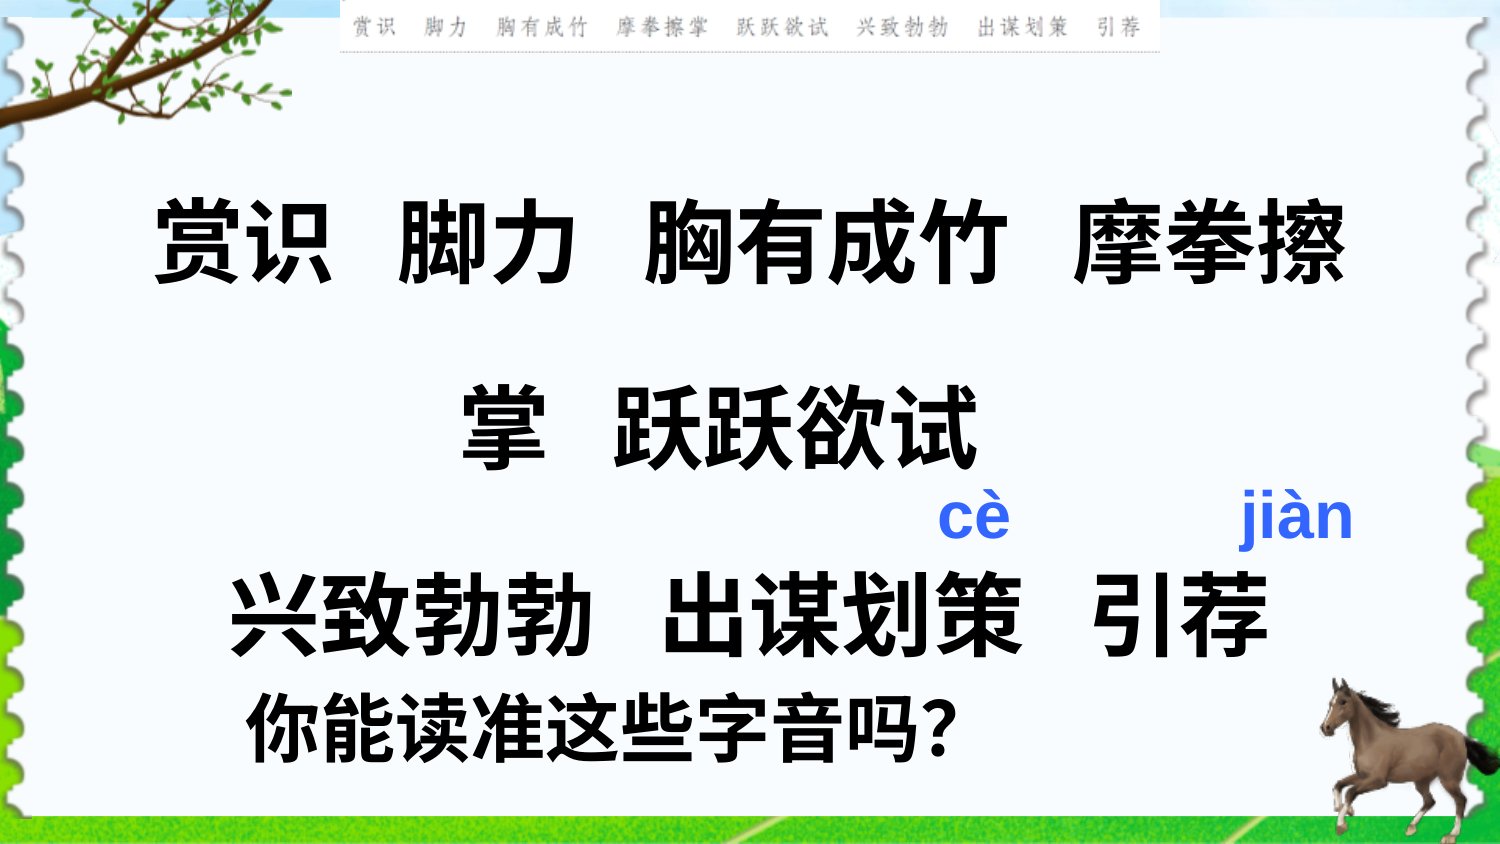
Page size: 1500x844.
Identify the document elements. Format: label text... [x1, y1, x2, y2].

picture [0, 0, 1500, 844]
text_box jiàn [1197, 448, 1399, 559]
text_box cè [879, 448, 1069, 559]
text_box 你能读准这些字音吗？ [230, 651, 1160, 779]
text_box 赏识 脚力 胸有成竹 摩拳擦掌 跃跃欲试 兴致勃勃 出谋划策 引荐 [129, 99, 1370, 676]
